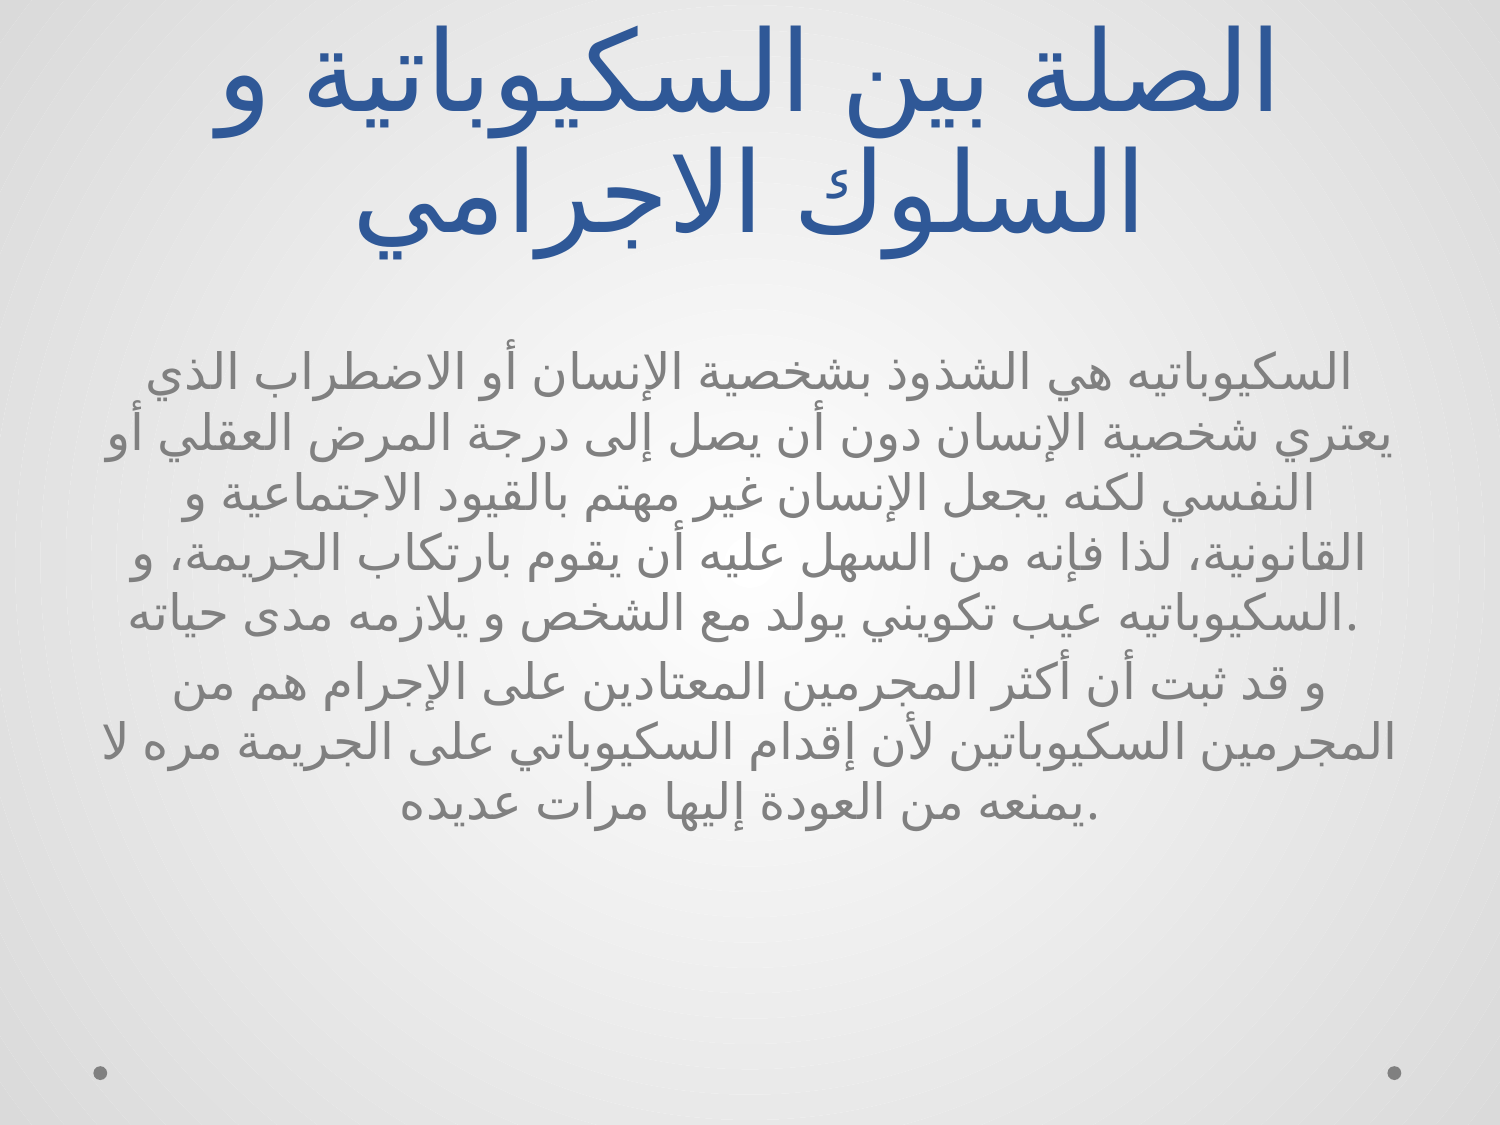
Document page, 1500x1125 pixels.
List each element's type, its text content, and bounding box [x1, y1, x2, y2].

title الصلة بين السكيوباتية و السلوك الاجرامي [75, 0, 1425, 262]
list السكيوباتيه هي الشذوذ بشخصية الإنسان أو الاضطراب الذي يعتري شخصية الإنسان دون أن يصل إلى درجة المرض العقلي أو النفسي لكنه يجعل الإنسان غير مهتم بالقيود الاجتماعية و القانونية، لذا فإنه من السهل عليه أن يقوم بارتكاب الجريمة، و السكيوباتيه عيب تكويني يولد مع الشخص و يلازمه مدى حياته. و قد ثبت أن أكثر المجرمين المعتادين على الإجرام هم من المجرمين السكيوباتين لأن إقدام السكيوباتي على الجريمة مره لا يمنعه من العودة إليها مرات عديده. [75, 262, 1425, 1005]
